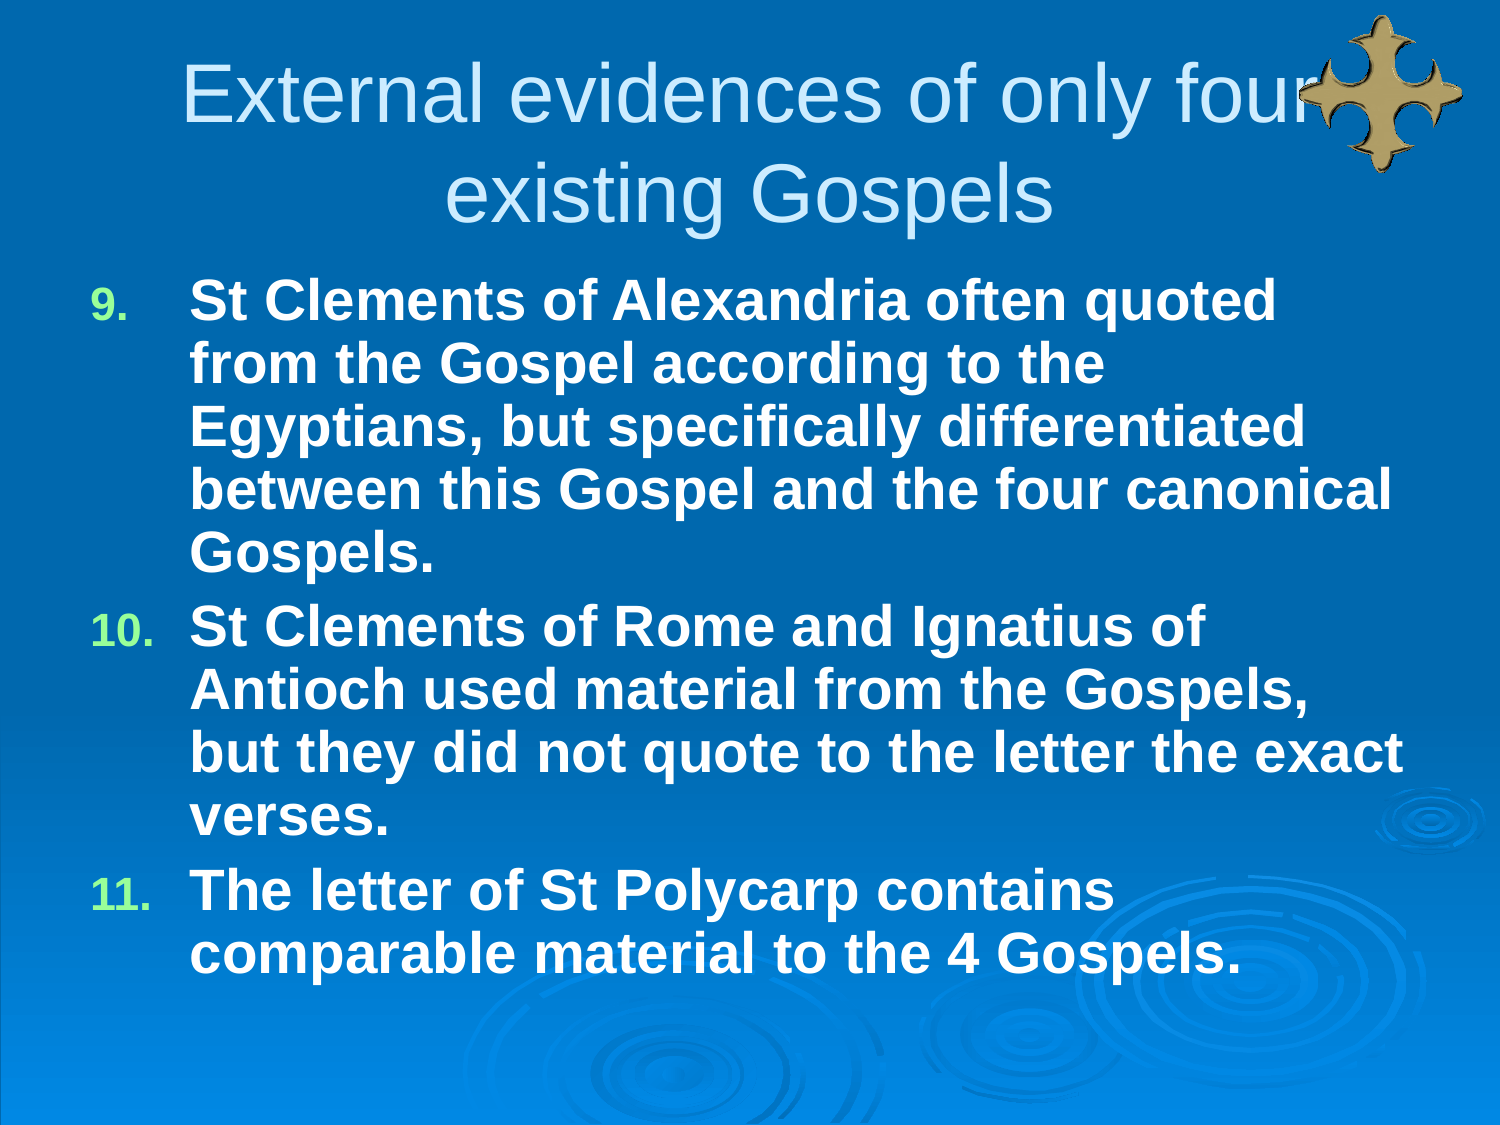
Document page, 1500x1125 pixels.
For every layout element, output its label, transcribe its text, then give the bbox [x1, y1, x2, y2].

title External evidences of only four existing Gospels [74, 45, 1426, 233]
list St Clements of Alexandria often quoted from the Gospel according to the Egyptians, but specifically differentiated between this Gospel and the four canonical Gospels. St Clements of Rome and Ignatius of Antioch used material from the Gospels, but they did not quote to the letter the exact verses. The letter of St Polycarp contains comparable material to the 4 Gospels. [74, 262, 1426, 1006]
picture [1293, 0, 1471, 188]
